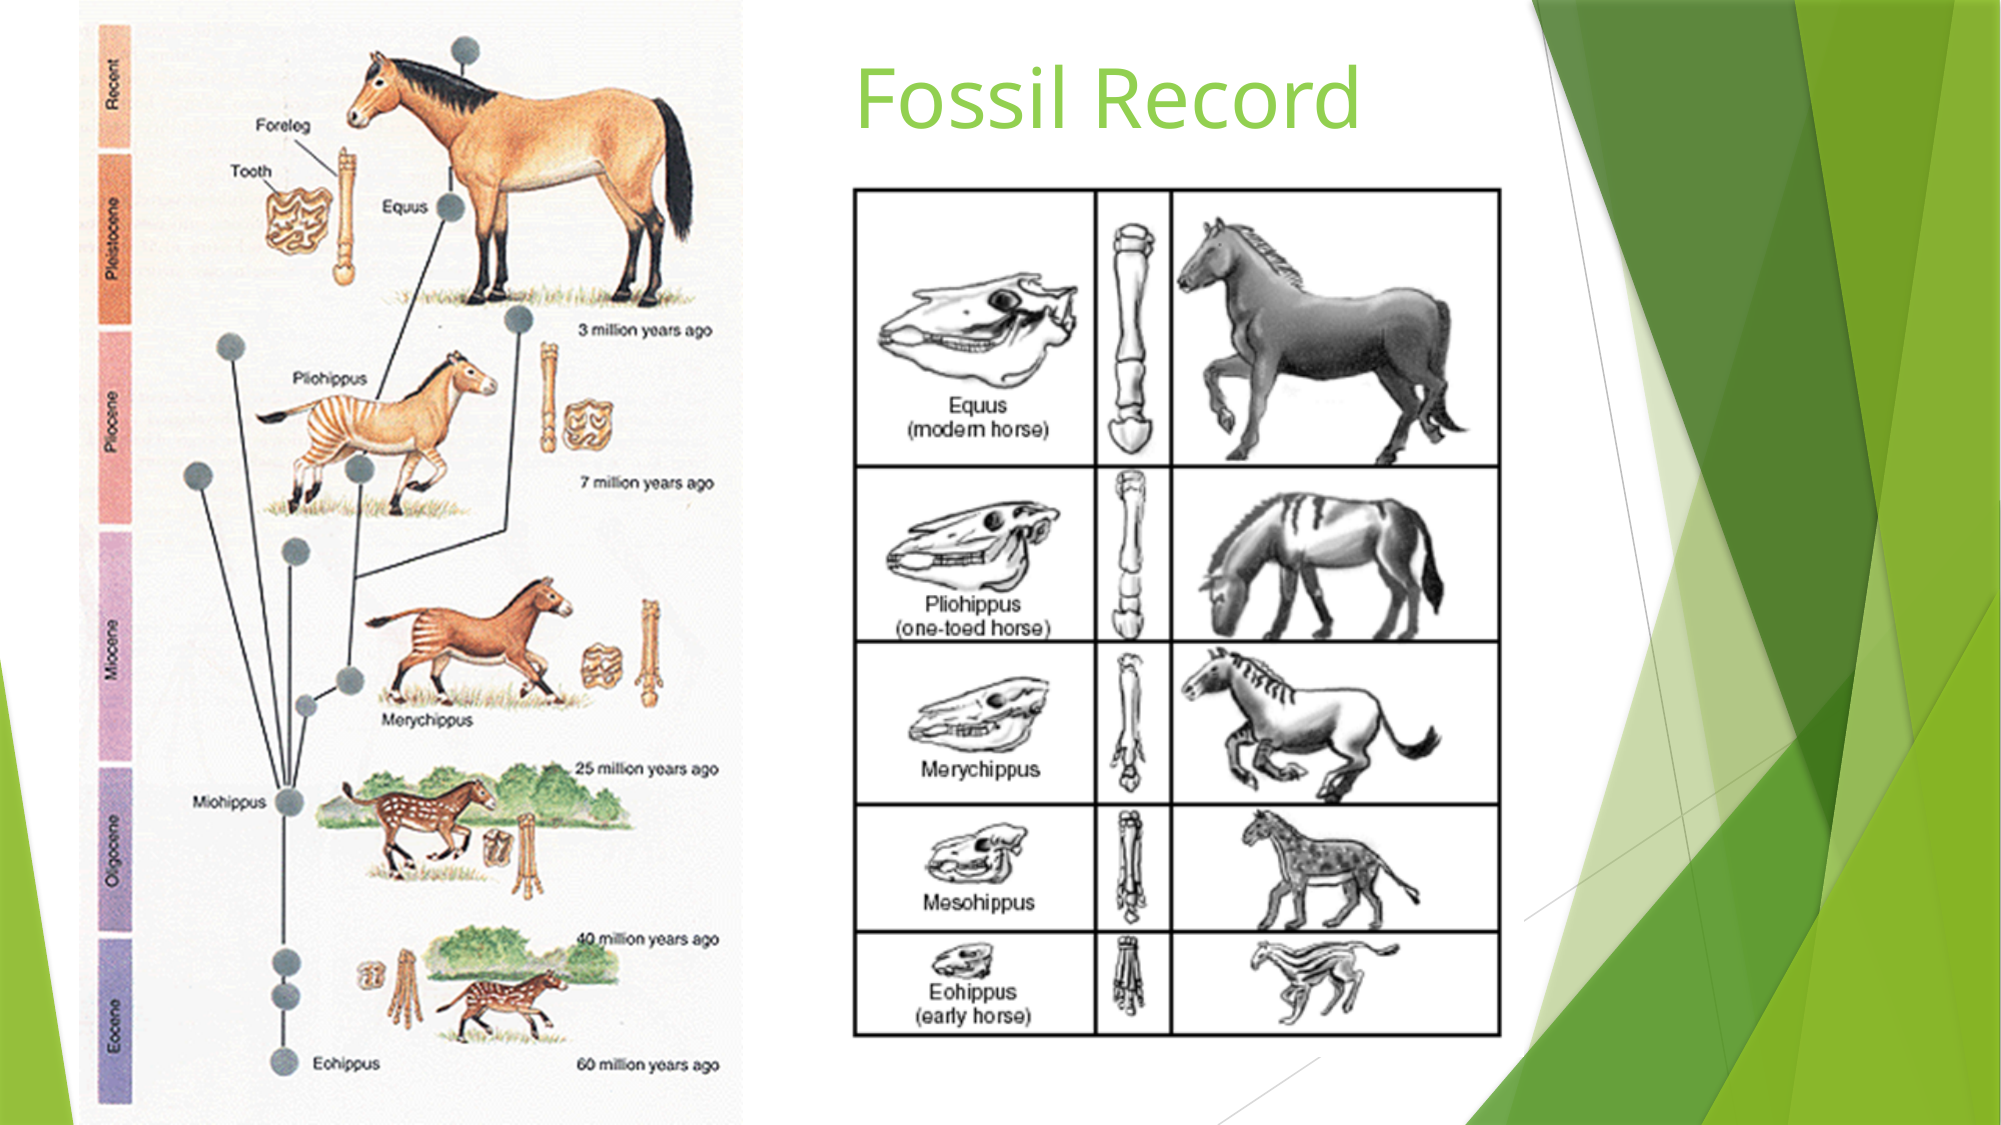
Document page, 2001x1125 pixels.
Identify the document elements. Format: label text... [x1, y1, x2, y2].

picture [78, 0, 743, 1125]
picture [838, 180, 1524, 1057]
text_box Fossil Record [839, 37, 1554, 153]
